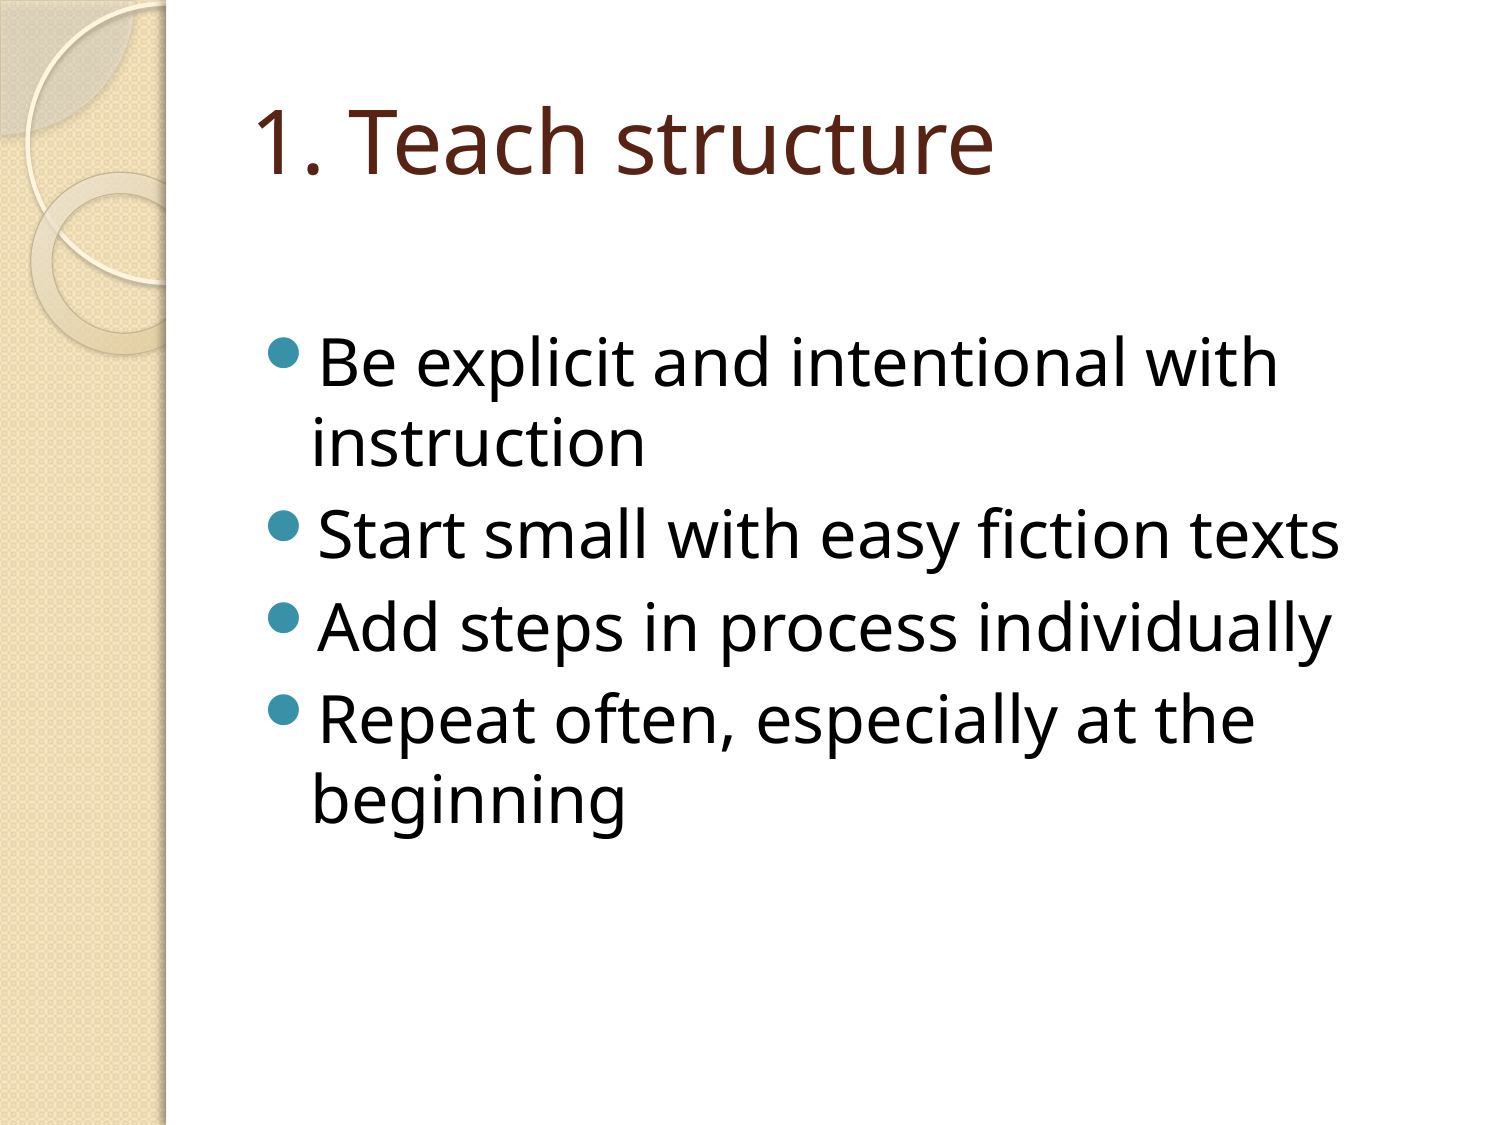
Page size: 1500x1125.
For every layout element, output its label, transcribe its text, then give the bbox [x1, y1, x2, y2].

list Be explicit and intentional with instruction Start small with easy fiction texts Add steps in process individually Repeat often, especially at the beginning [235, 312, 1466, 1025]
title 1. Teach structure [235, 45, 1466, 233]
